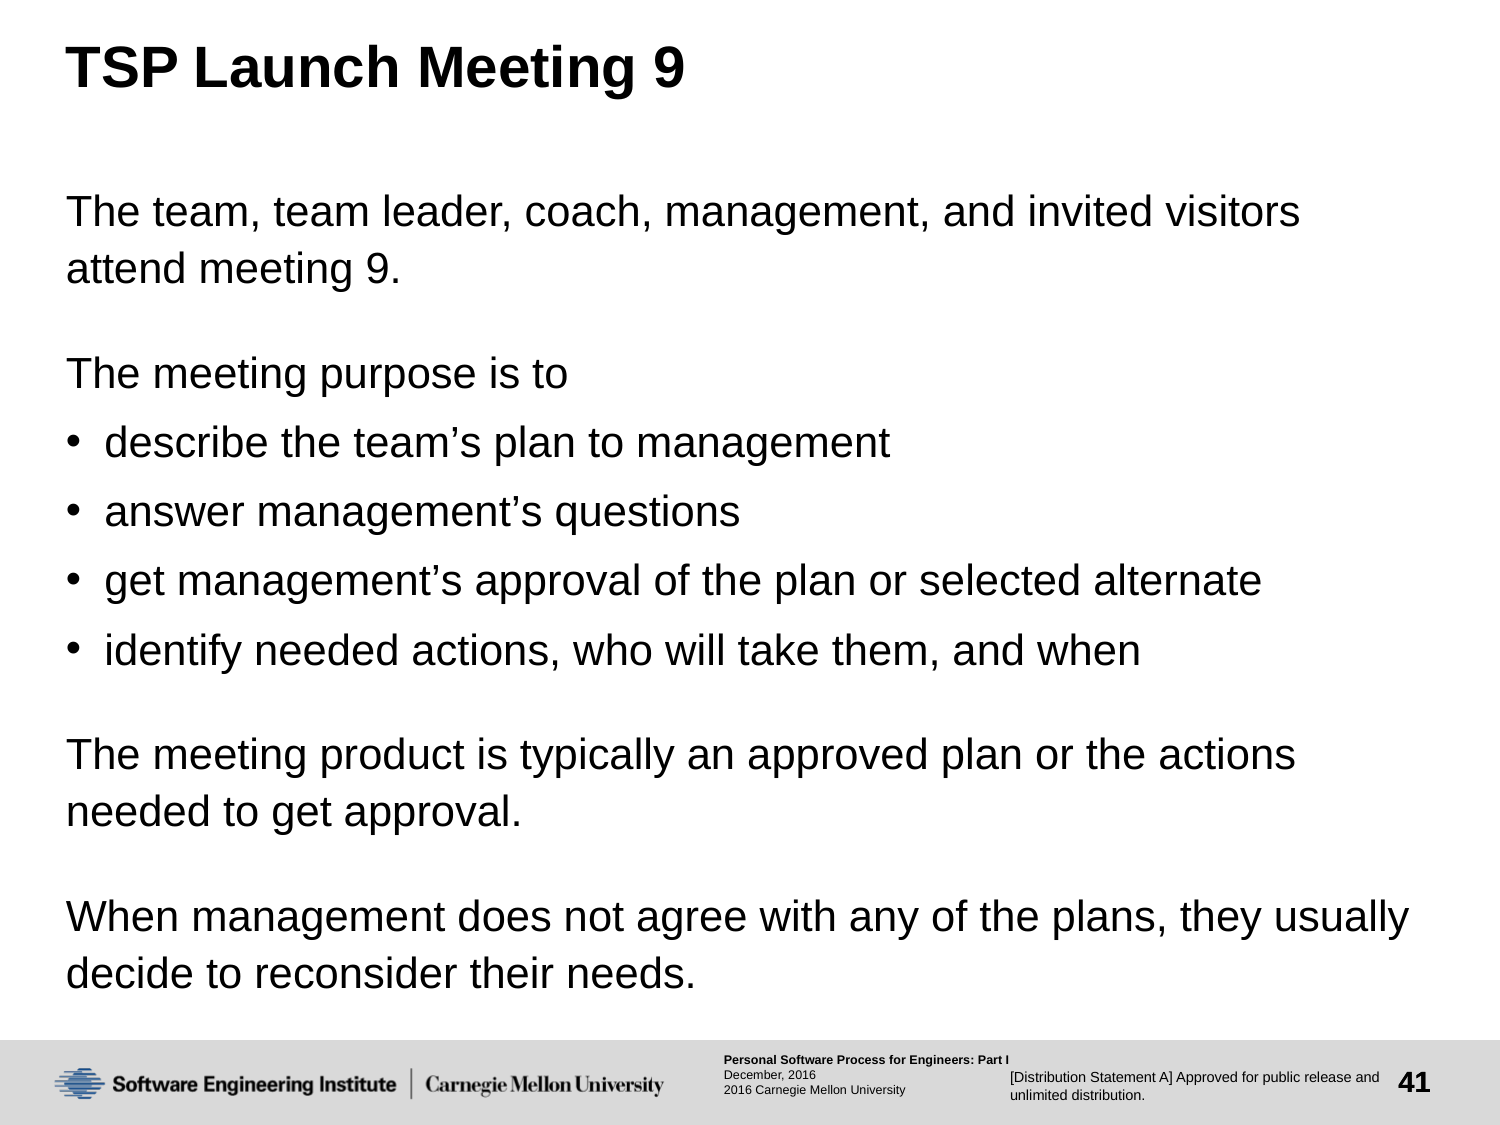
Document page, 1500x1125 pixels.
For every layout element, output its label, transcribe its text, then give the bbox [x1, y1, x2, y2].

title TSP Launch Meeting 9 [65, 37, 1313, 148]
list The team, team leader, coach, management, and invited visitors attend meeting 9. The meeting purpose is to describe the team’s plan to management answer management’s questions get management’s approval of the plan or selected alternate identify needed actions, who will take them, and when The meeting product is typically an approved plan or the actions needed to get approval. When management does not agree with any of the plans, they usually decide to reconsider their needs. [65, 177, 1431, 1000]
picture [46, 1061, 673, 1104]
